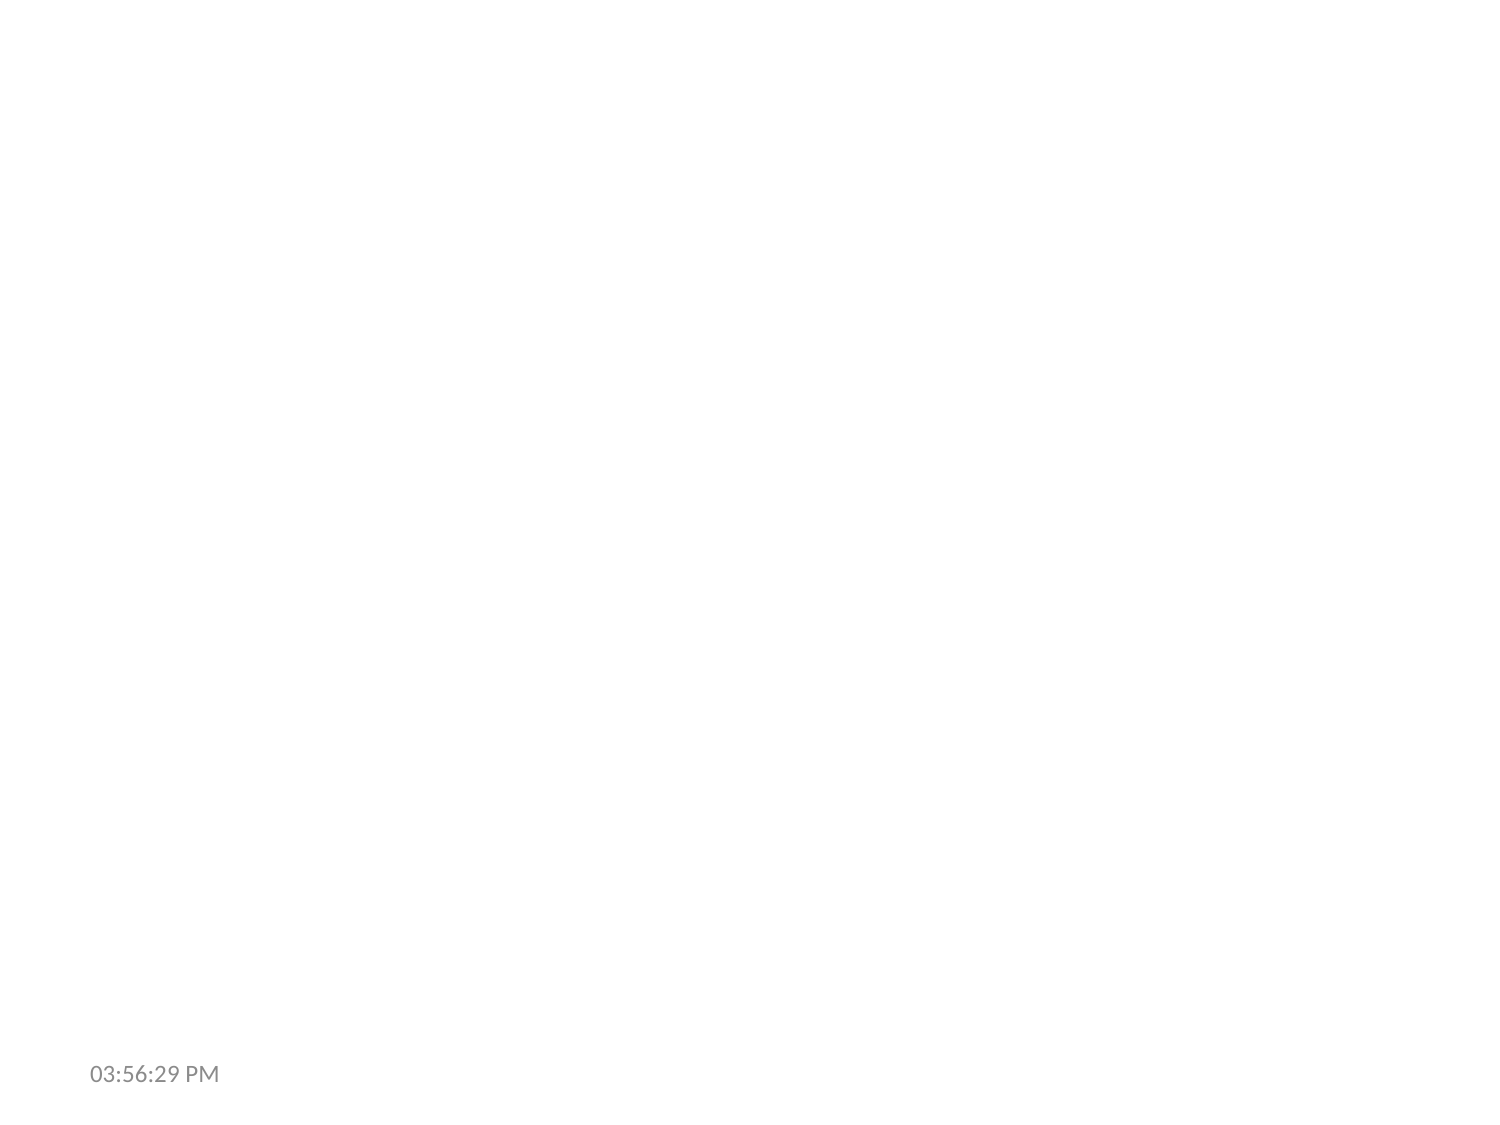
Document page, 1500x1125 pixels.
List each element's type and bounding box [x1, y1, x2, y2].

slide_number [75, 1042, 425, 1103]
